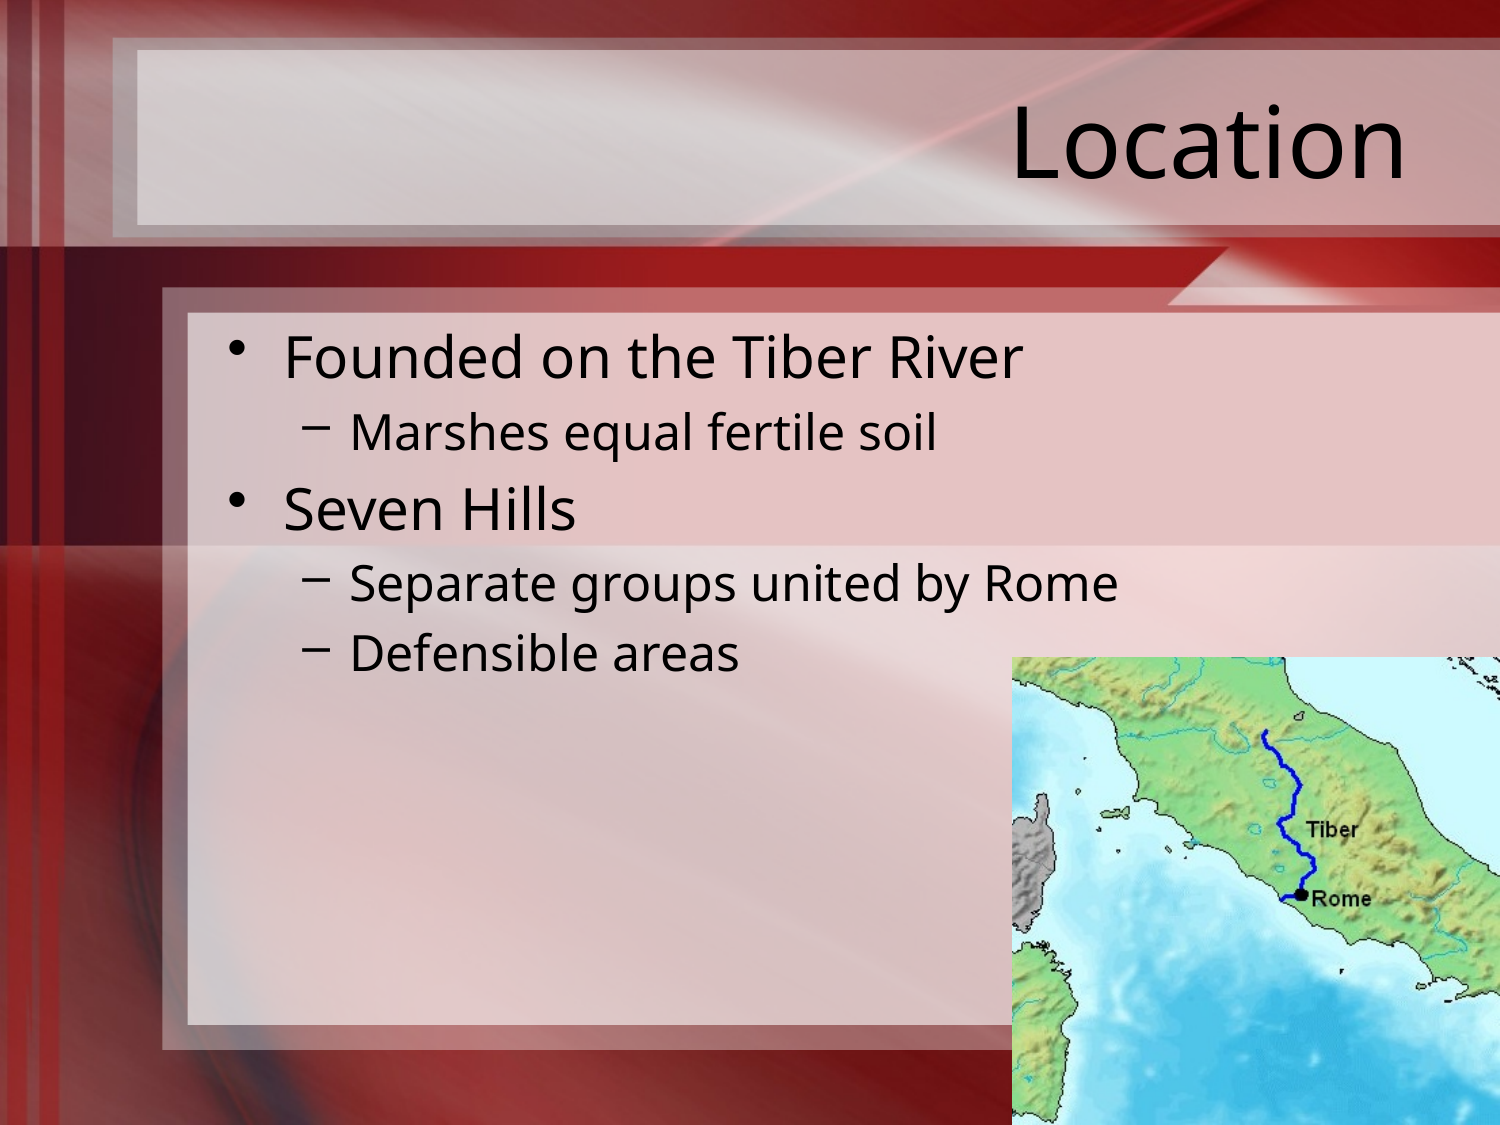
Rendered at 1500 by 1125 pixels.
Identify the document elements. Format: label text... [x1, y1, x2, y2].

list Founded on the Tiber River Marshes equal fertile soil Seven Hills Separate groups united by Rome Defensible areas [212, 312, 1426, 1006]
picture [0, 0, 1500, 1125]
title Location [74, 44, 1426, 233]
